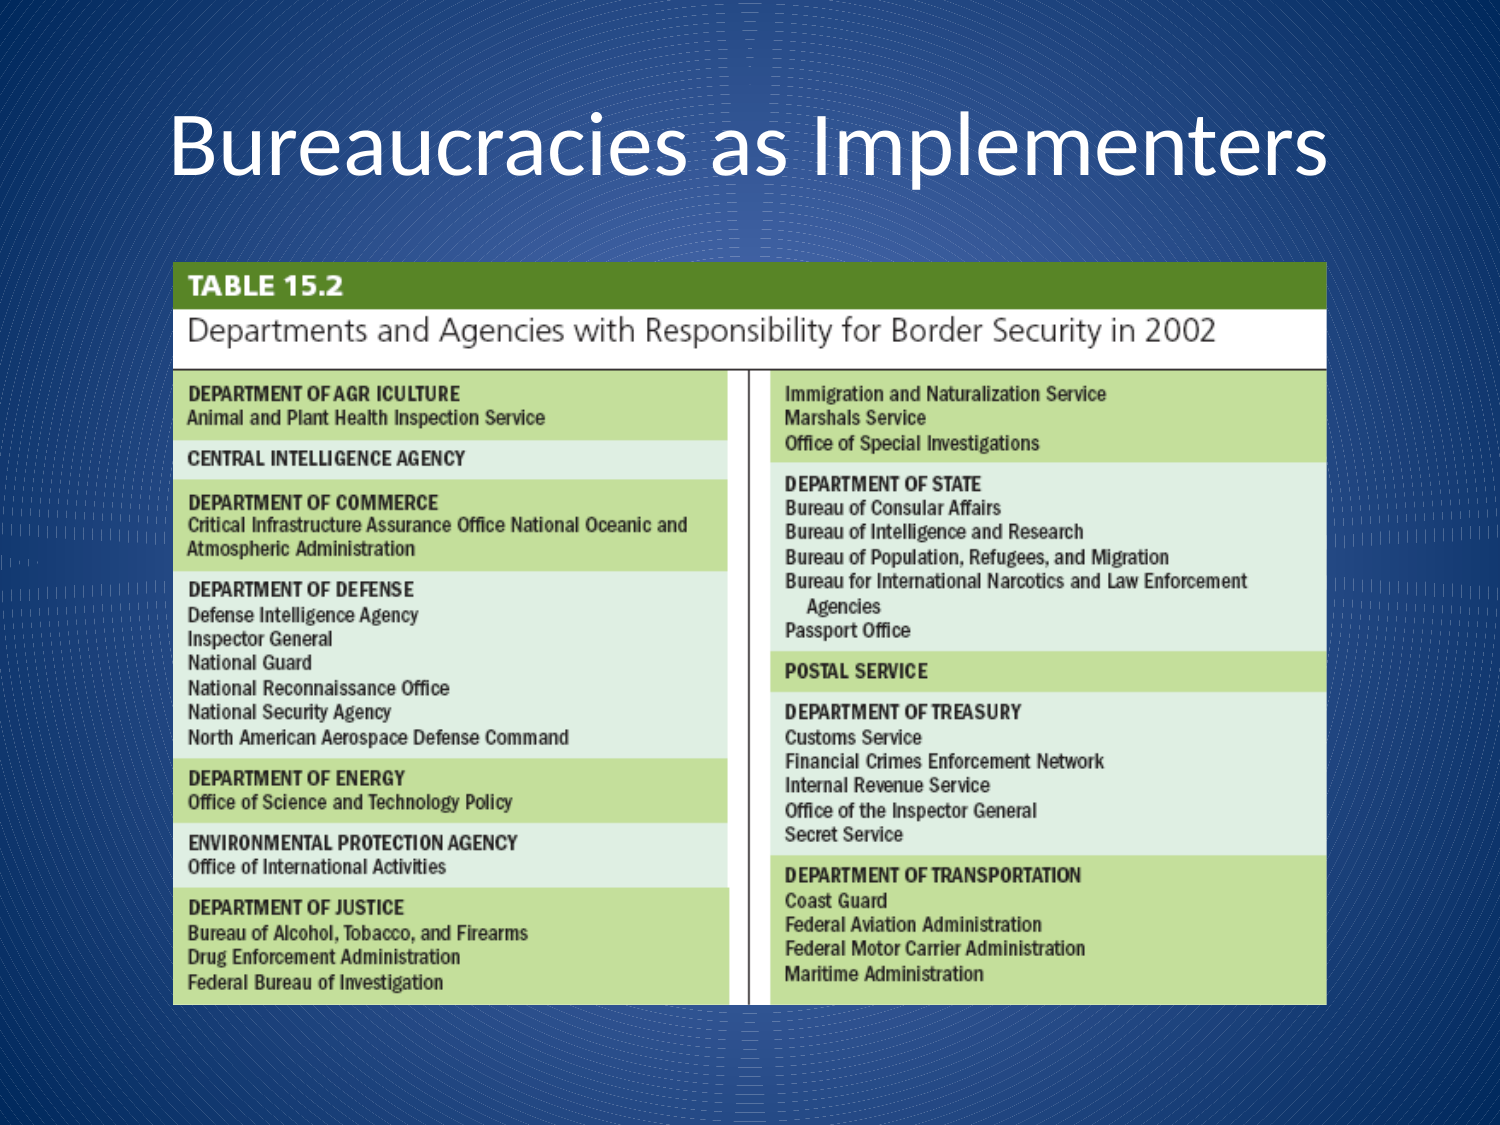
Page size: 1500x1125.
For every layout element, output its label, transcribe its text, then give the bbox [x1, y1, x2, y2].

title Bureaucracies as Implementers [75, 45, 1425, 233]
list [172, 262, 1327, 1006]
